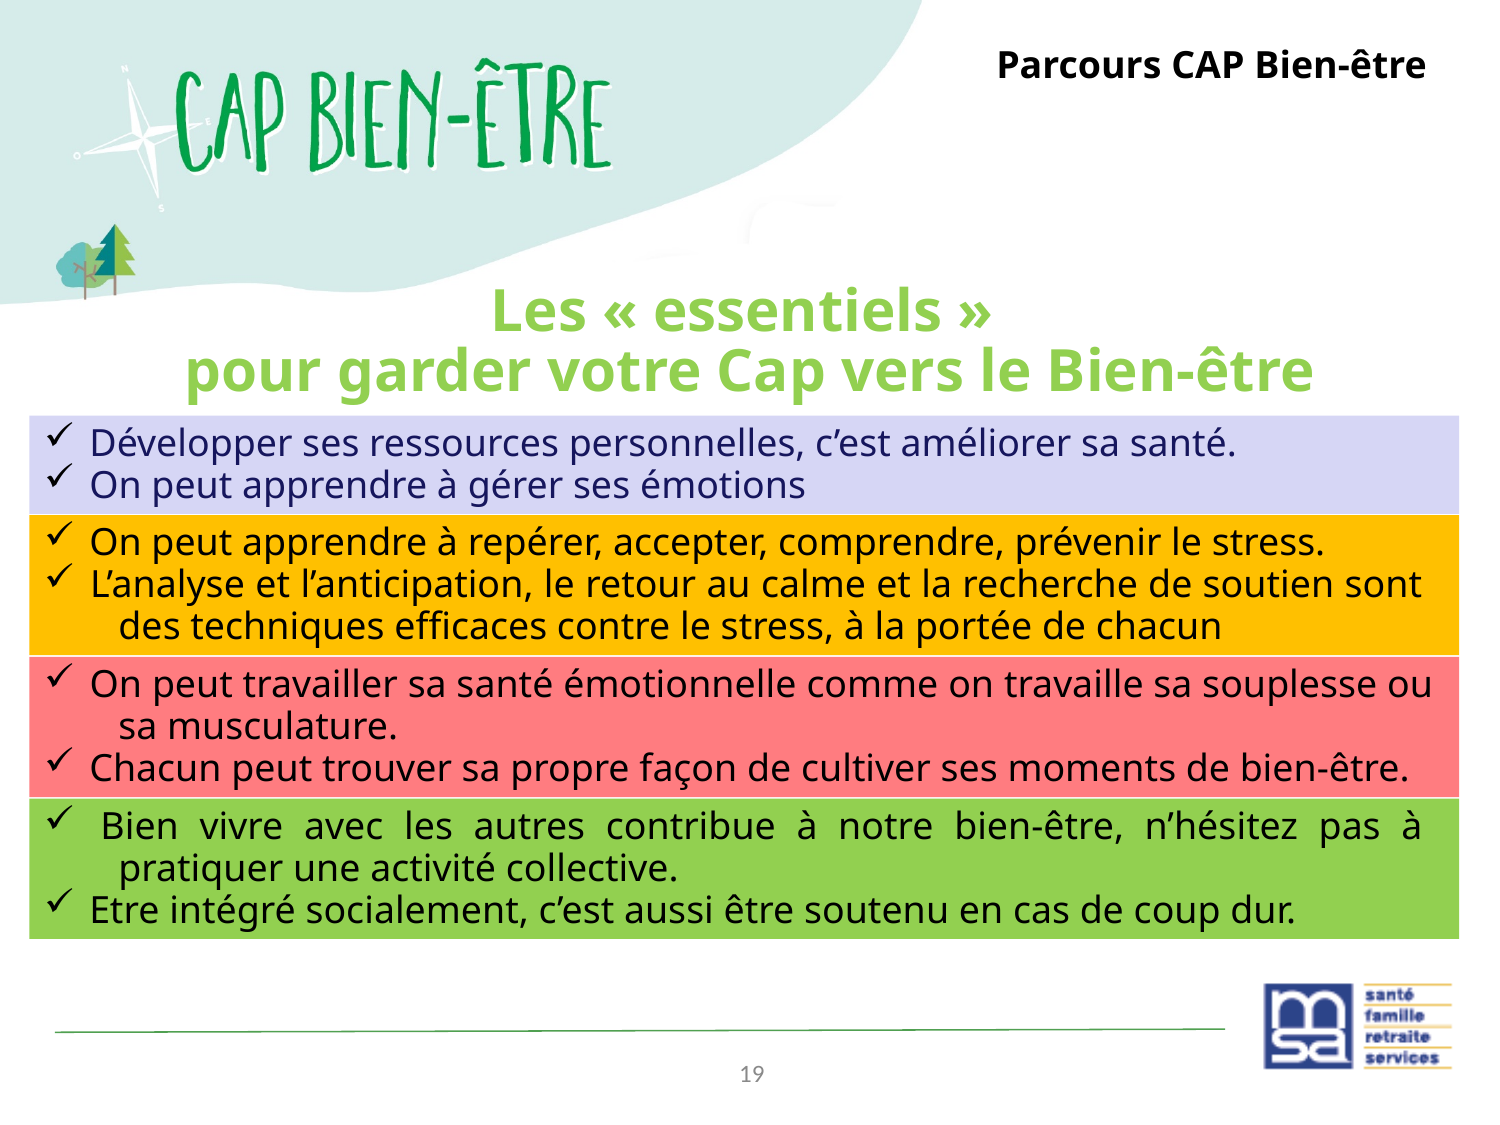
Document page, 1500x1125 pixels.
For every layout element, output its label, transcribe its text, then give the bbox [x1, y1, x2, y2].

text_box Bien vivre avec les autres contribue à notre bien-être, n’hésitez pas à pratiquer une activité collective. Etre intégré socialement, c’est aussi être soutenu en cas de coup dur. [29, 798, 1460, 939]
text_box On peut apprendre à repérer, accepter, comprendre, prévenir le stress. L’analyse et l’anticipation, le retour au calme et la recherche de soutien sont des techniques efficaces contre le stress, à la portée de chacun [29, 515, 1460, 656]
picture [1250, 929, 1476, 1125]
text_box Les « essentiels » pour garder votre Cap vers le Bien-être [0, 290, 1500, 397]
text_box On peut travailler sa santé émotionnelle comme on travaille sa souplesse ou sa musculature. Chacun peut trouver sa propre façon de cultiver ses moments de bien-être. [29, 656, 1460, 798]
picture [0, 0, 941, 320]
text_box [54, 1028, 1226, 1033]
text_box 19 [54, 1042, 1245, 1103]
text_box Développer ses ressources personnelles, c’est améliorer sa santé. On peut apprendre à gérer ses émotions [29, 415, 1460, 514]
slide_number – 19 [560, 1027, 1245, 1042]
text_box Parcours CAP Bien-être [968, 34, 1455, 94]
